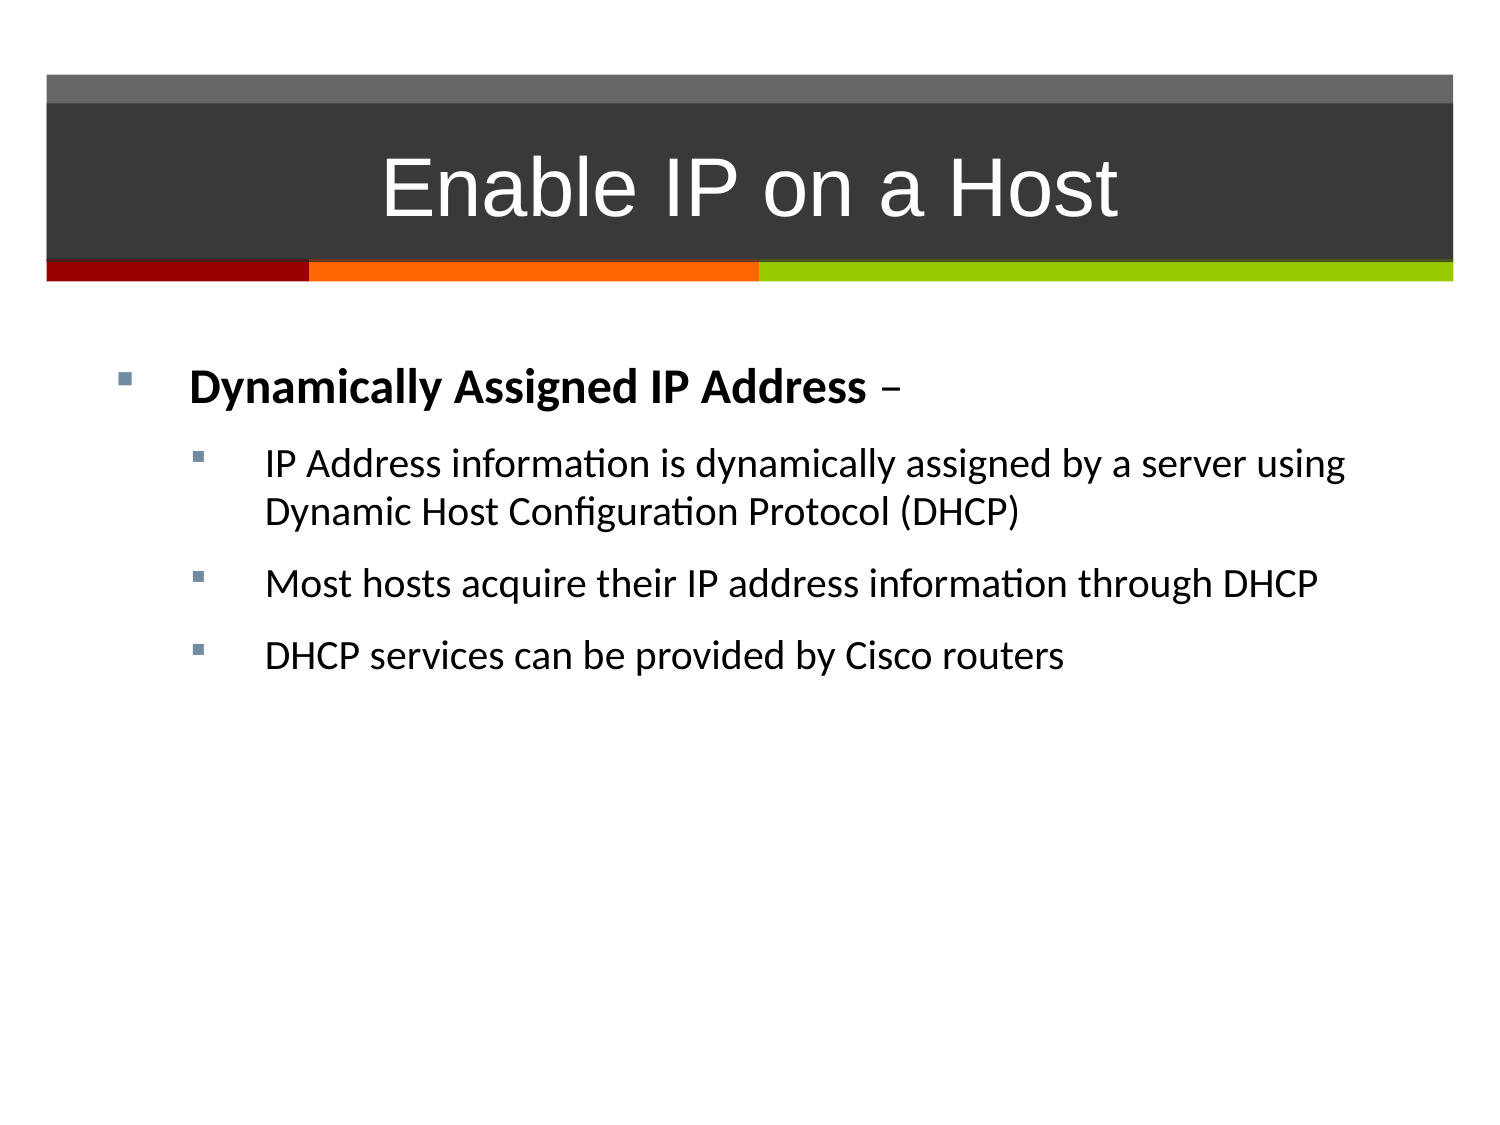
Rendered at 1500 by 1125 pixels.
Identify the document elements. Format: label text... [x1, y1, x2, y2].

list Dynamically Assigned IP Address – IP Address information is dynamically assigned by a server using Dynamic Host Configuration Protocol (DHCP) Most hosts acquire their IP address information through DHCP DHCP services can be provided by Cisco routers [99, 350, 1454, 1005]
title Enable IP on a Host [46, 103, 1454, 263]
